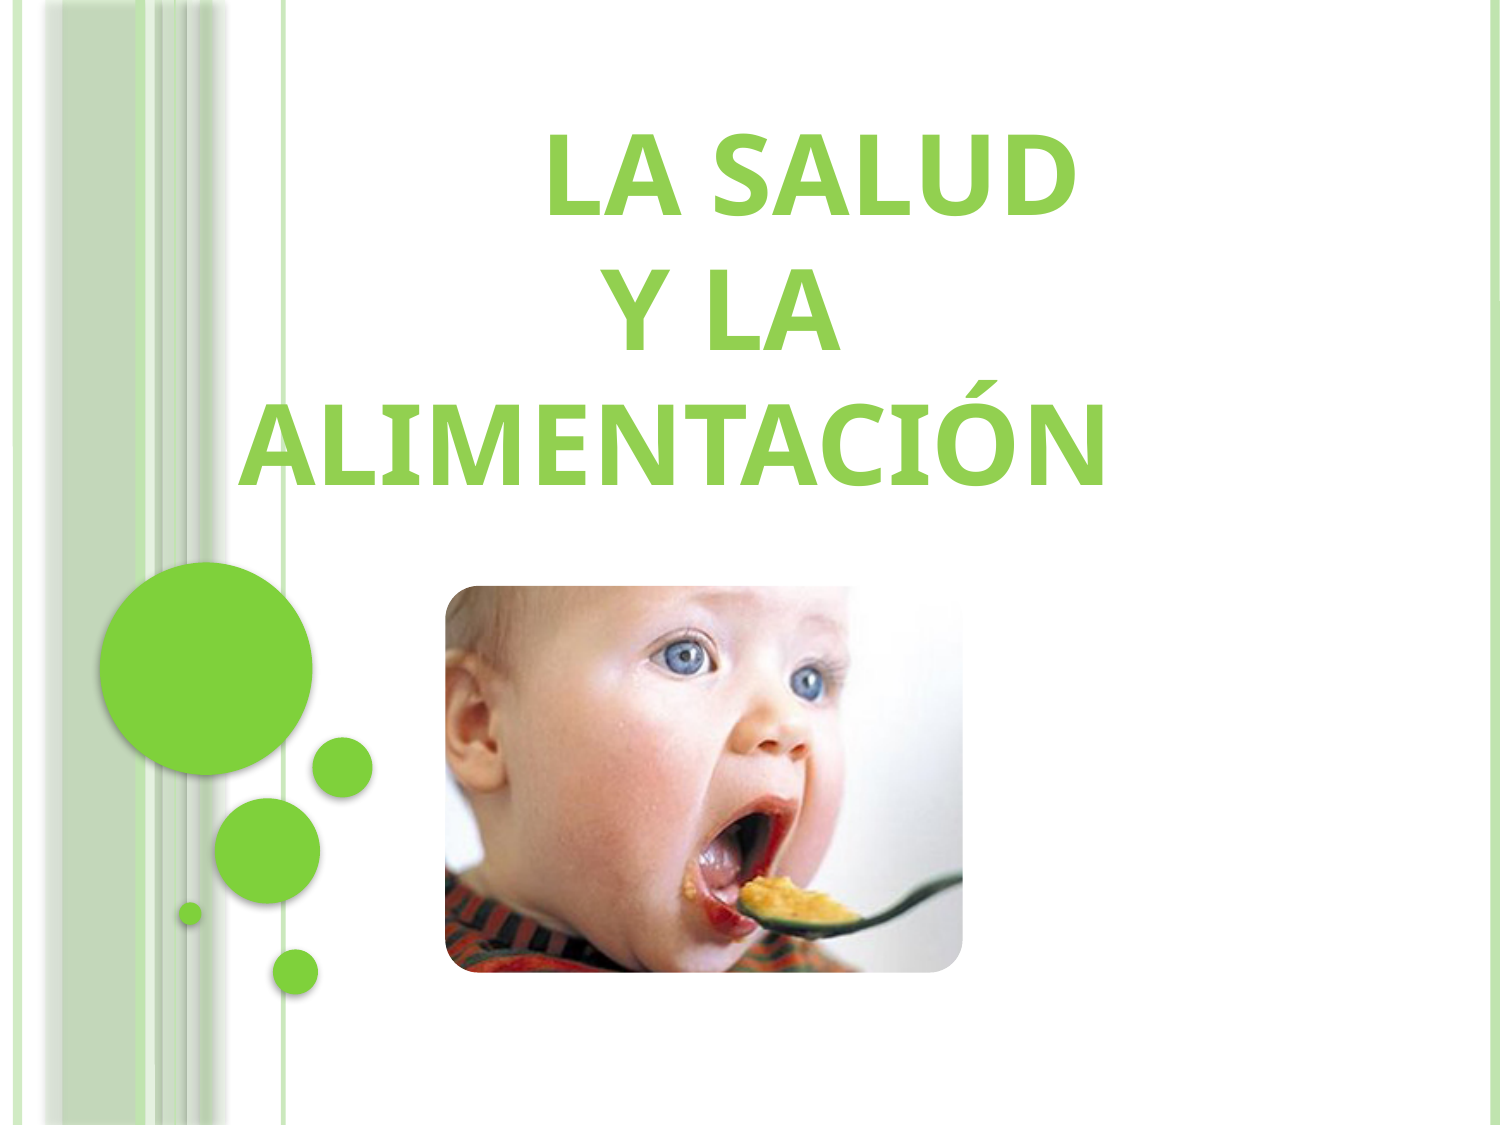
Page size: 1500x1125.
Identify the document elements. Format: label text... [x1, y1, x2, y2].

title LA SALUD Y LA ALIMENTACIÓN [140, 23, 1211, 516]
picture [444, 585, 964, 974]
